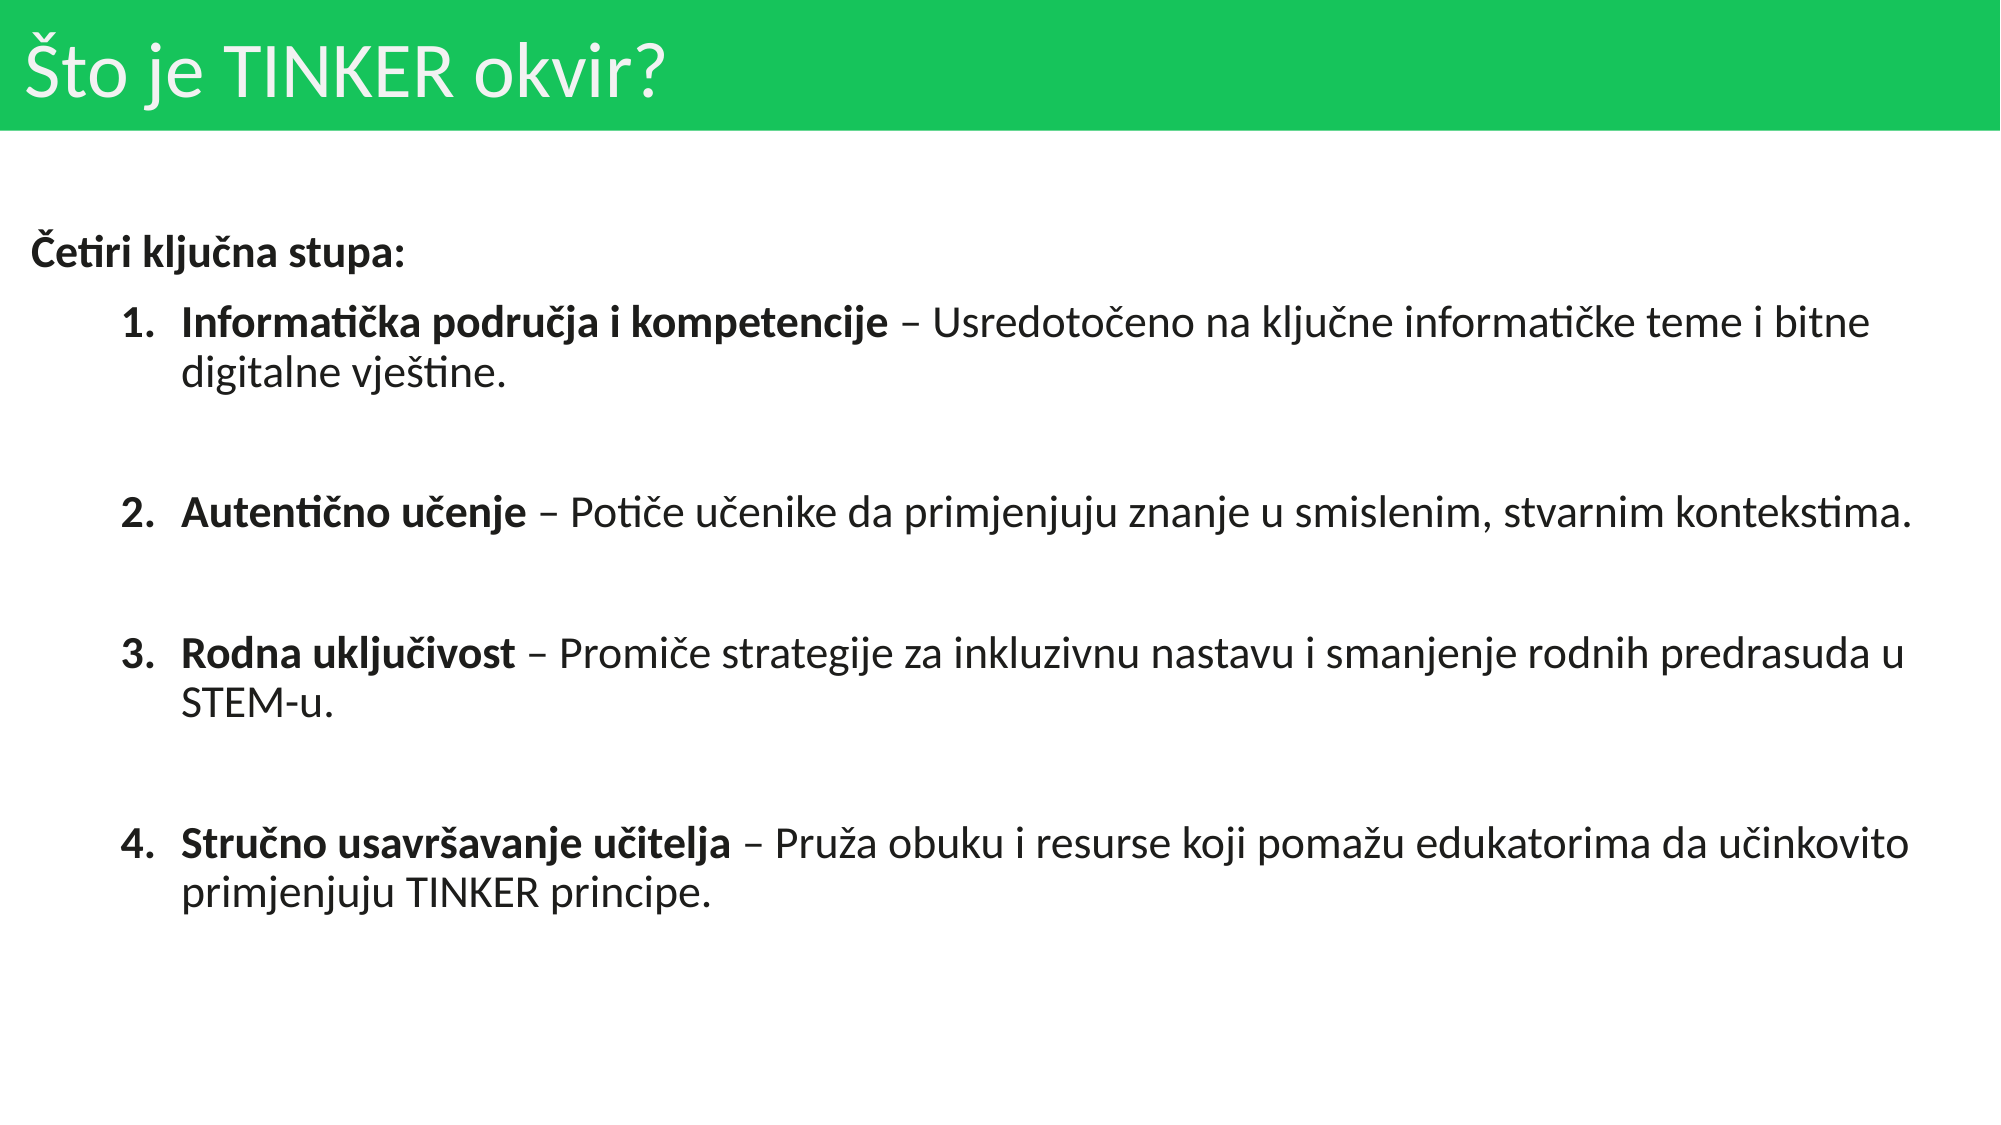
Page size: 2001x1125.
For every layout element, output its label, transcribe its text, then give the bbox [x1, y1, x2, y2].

title Što je TINKER okvir? [16, 13, 1976, 131]
list Četiri ključna stupa: Informatička područja i kompetencije – Usredotočeno na ključne informatičke teme i bitne digitalne vještine. Autentično učenje – Potiče učenike da primjenjuju znanje u smislenim, stvarnim kontekstima. Rodna uključivost – Promiče strategije za inkluzivnu nastavu i smanjenje rodnih predrasuda u STEM-u. Stručno usavršavanje učitelja – Pruža obuku i resurse koji pomažu edukatorima da učinkovito primjenjuju TINKER principe. [16, 144, 1976, 1108]
